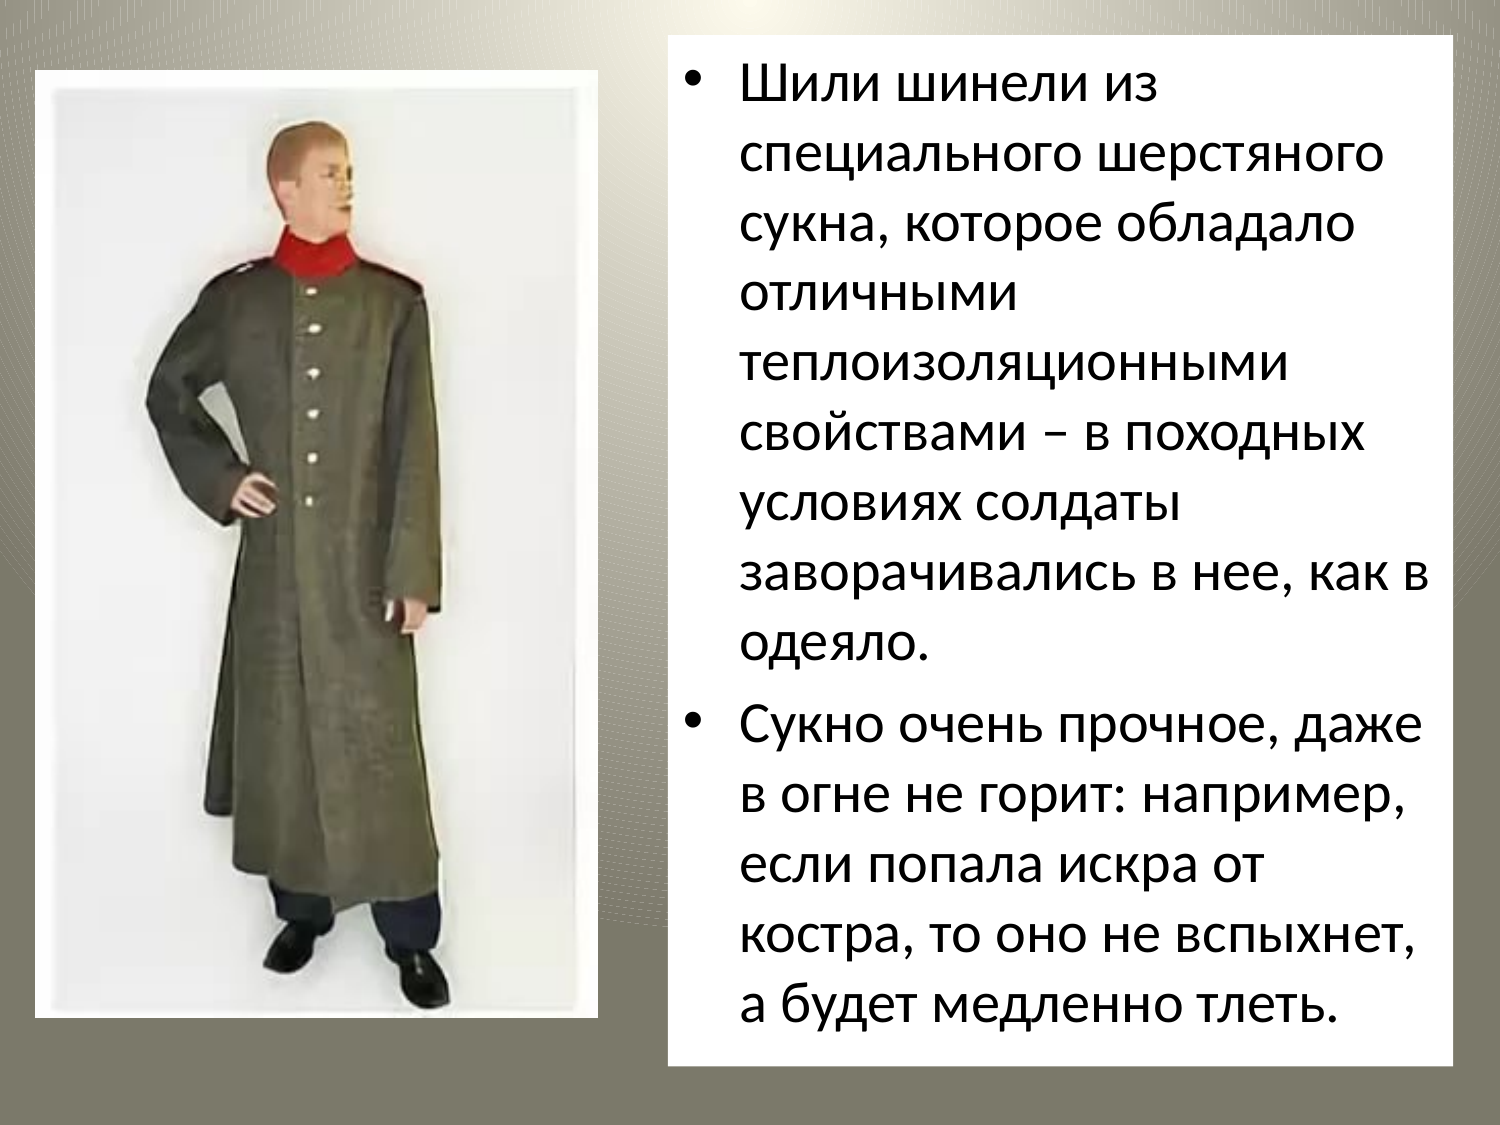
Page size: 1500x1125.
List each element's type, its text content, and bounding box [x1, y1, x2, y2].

list Шили шинели из специального шерстяного сукна, которое обладало отличными теплоизоляционными свойствами – в походных условиях солдаты заворачивались в нее, как в одеяло. Сукно очень прочное, даже в огне не горит: например, если попала искра от костра, то оно не вспыхнет, а будет медленно тлеть. [667, 35, 1454, 1067]
picture [34, 70, 598, 1018]
